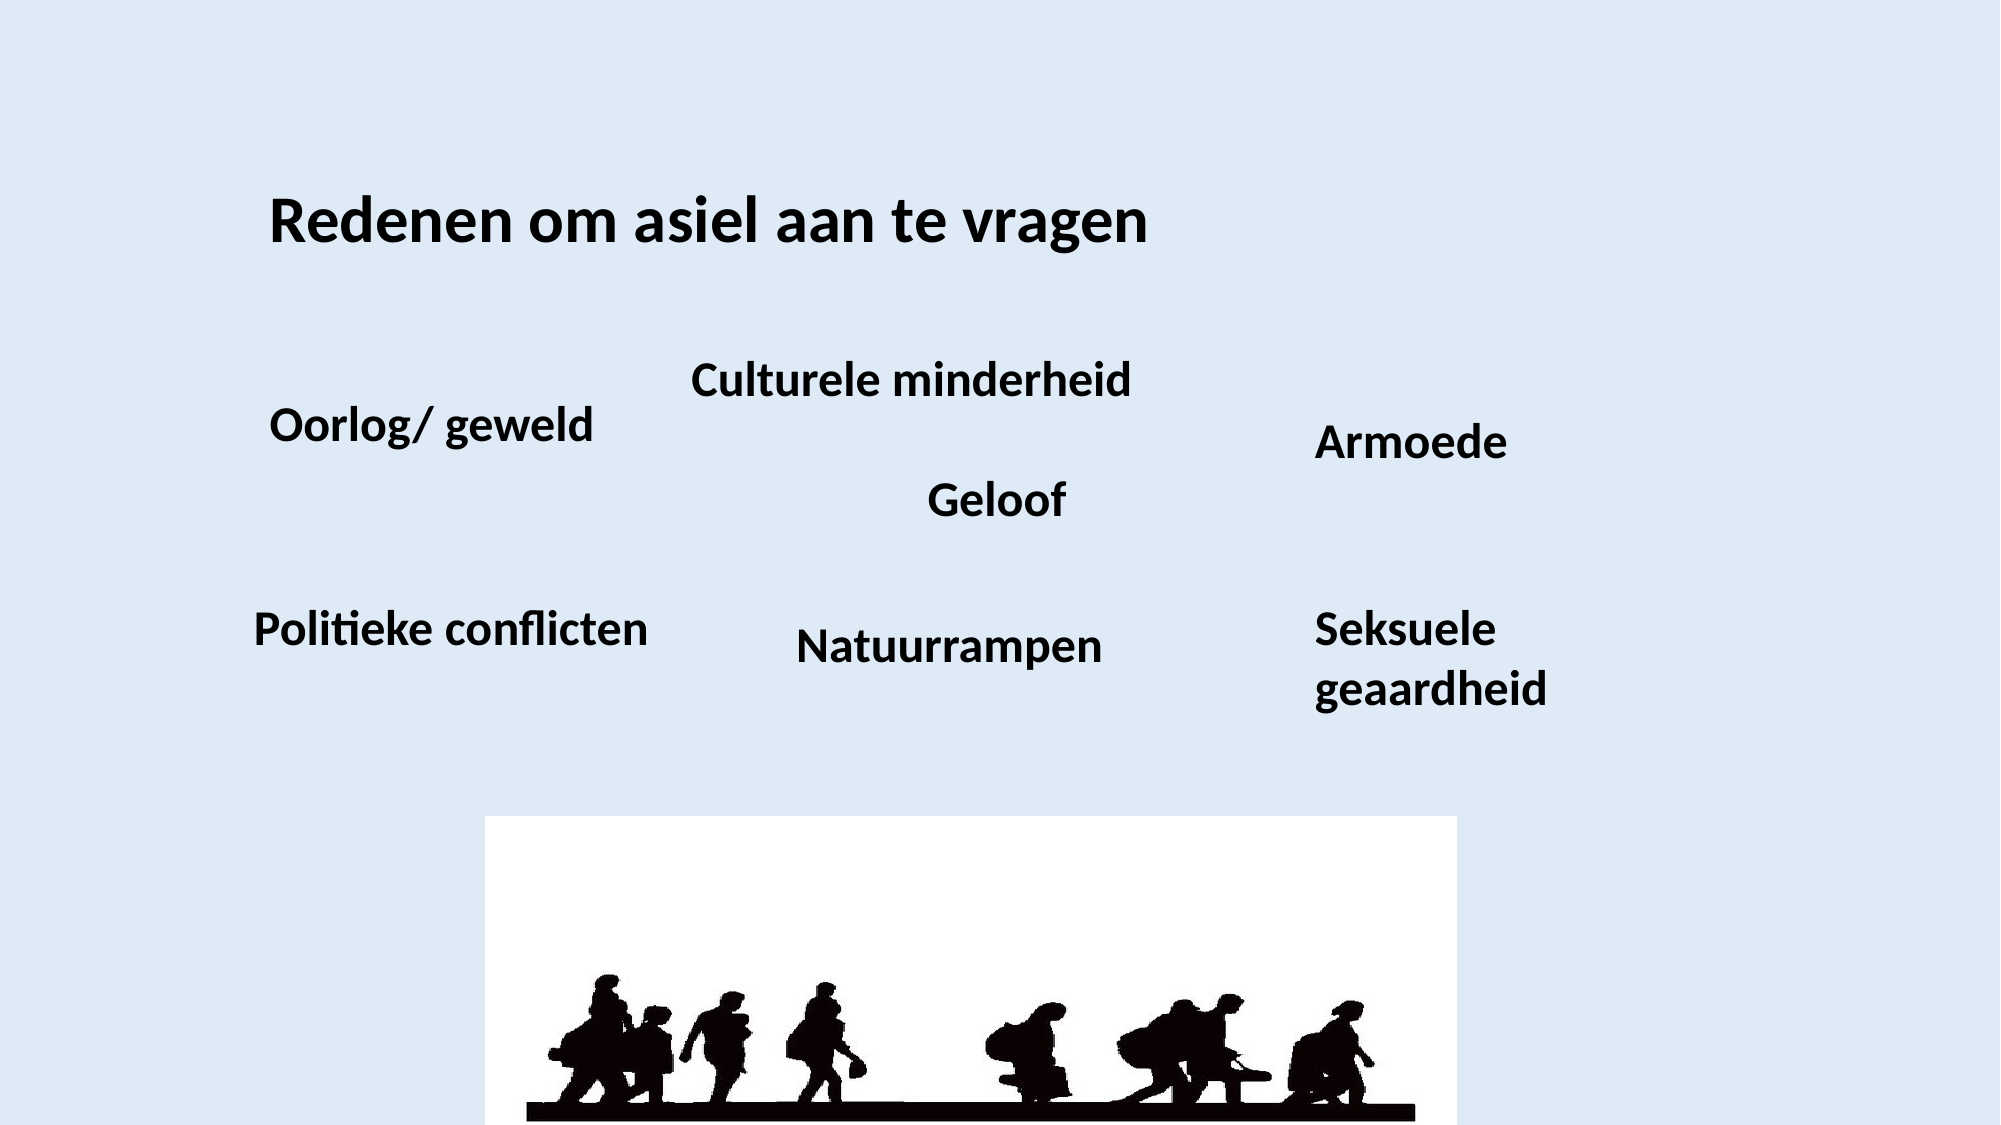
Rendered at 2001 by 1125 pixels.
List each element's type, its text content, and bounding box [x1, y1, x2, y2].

picture [485, 816, 1457, 1125]
text_box Oorlog/ geweld [254, 384, 705, 460]
text_box Politieke conflicten [238, 587, 689, 723]
text_box Redenen om asiel aan te vragen [254, 168, 1282, 264]
text_box Natuurrampen [781, 604, 1232, 680]
text_box Geloof [912, 459, 1363, 535]
text_box Seksuele geaardheid [1299, 587, 1750, 723]
text_box Armoede [1299, 401, 1750, 477]
text_box Culturele minderheid [676, 338, 1266, 414]
